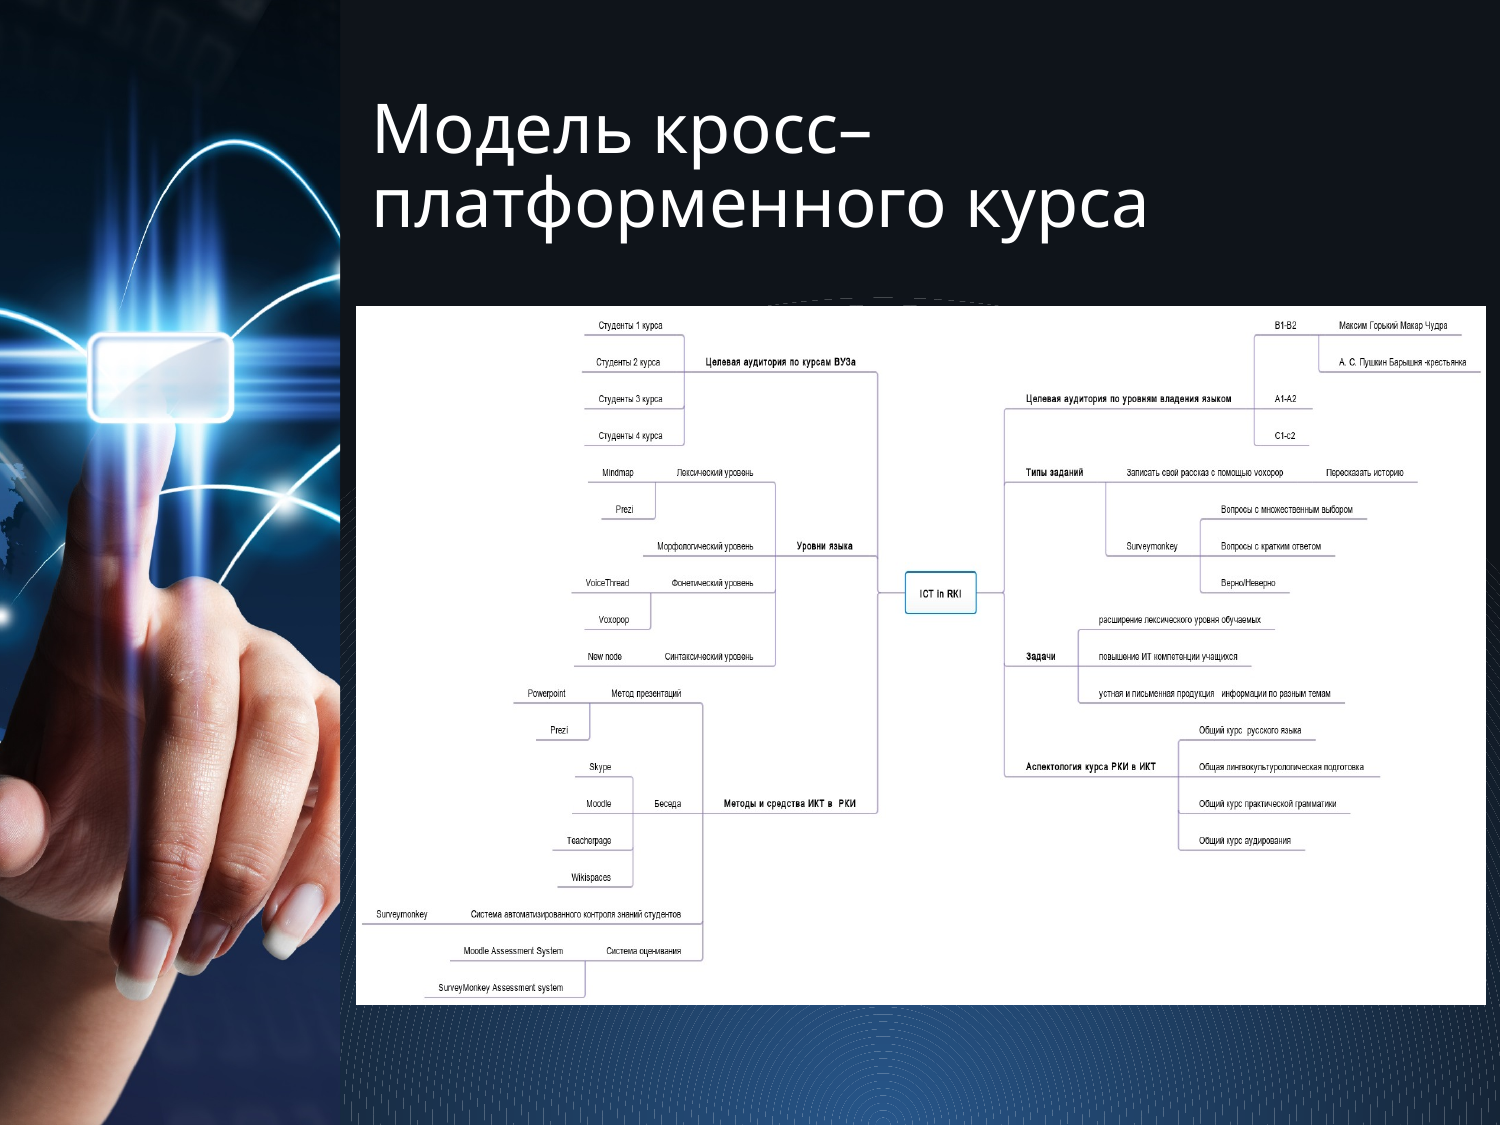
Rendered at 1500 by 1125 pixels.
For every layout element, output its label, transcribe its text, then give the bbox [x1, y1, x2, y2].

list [356, 306, 1486, 1005]
picture [0, 0, 341, 1125]
title Модель кросс–платформенного курса [356, 59, 1397, 278]
